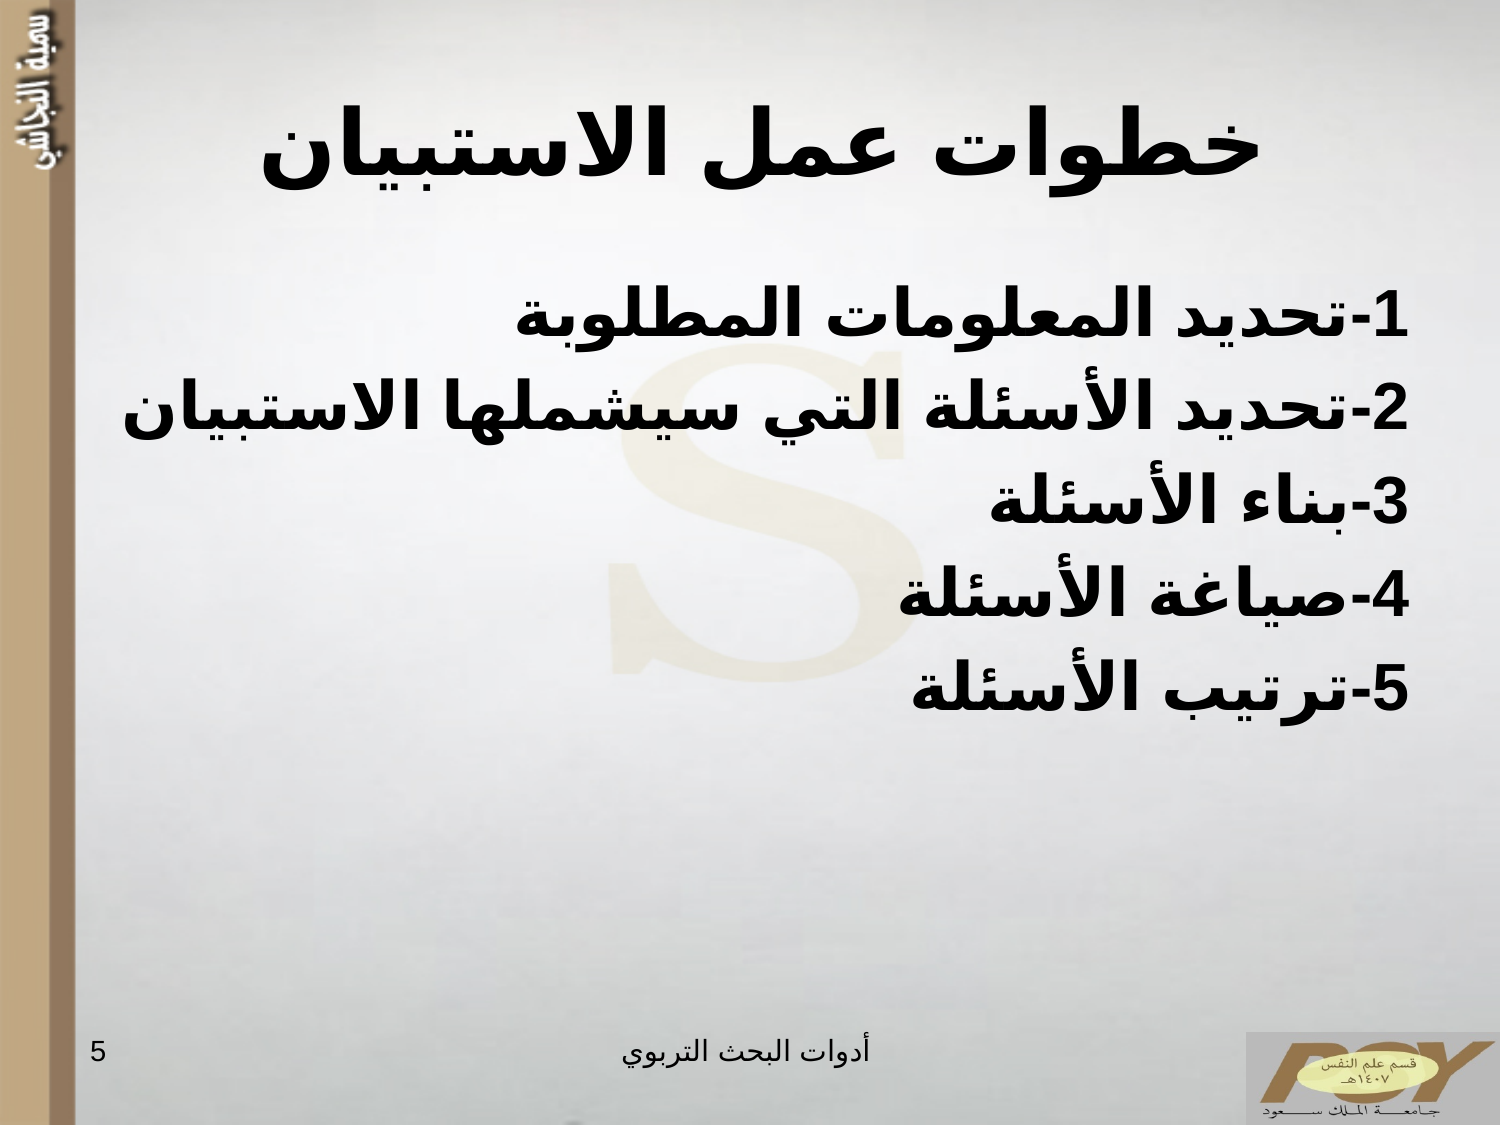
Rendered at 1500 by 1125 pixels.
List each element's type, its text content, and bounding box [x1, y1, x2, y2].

title خطوات عمل الاستبيان [75, 45, 1425, 233]
slide_number 5 [75, 1024, 425, 1103]
picture [0, 0, 1500, 1125]
footer أدوات البحث التربوي [512, 1024, 988, 1103]
list 1-تحديد المعلومات المطلوبة 2-تحديد الأسئلة التي سيشملها الاستبيان 3-بناء الأسئلة 4-صياغة الأسئلة 5-ترتيب الأسئلة [75, 262, 1425, 1005]
